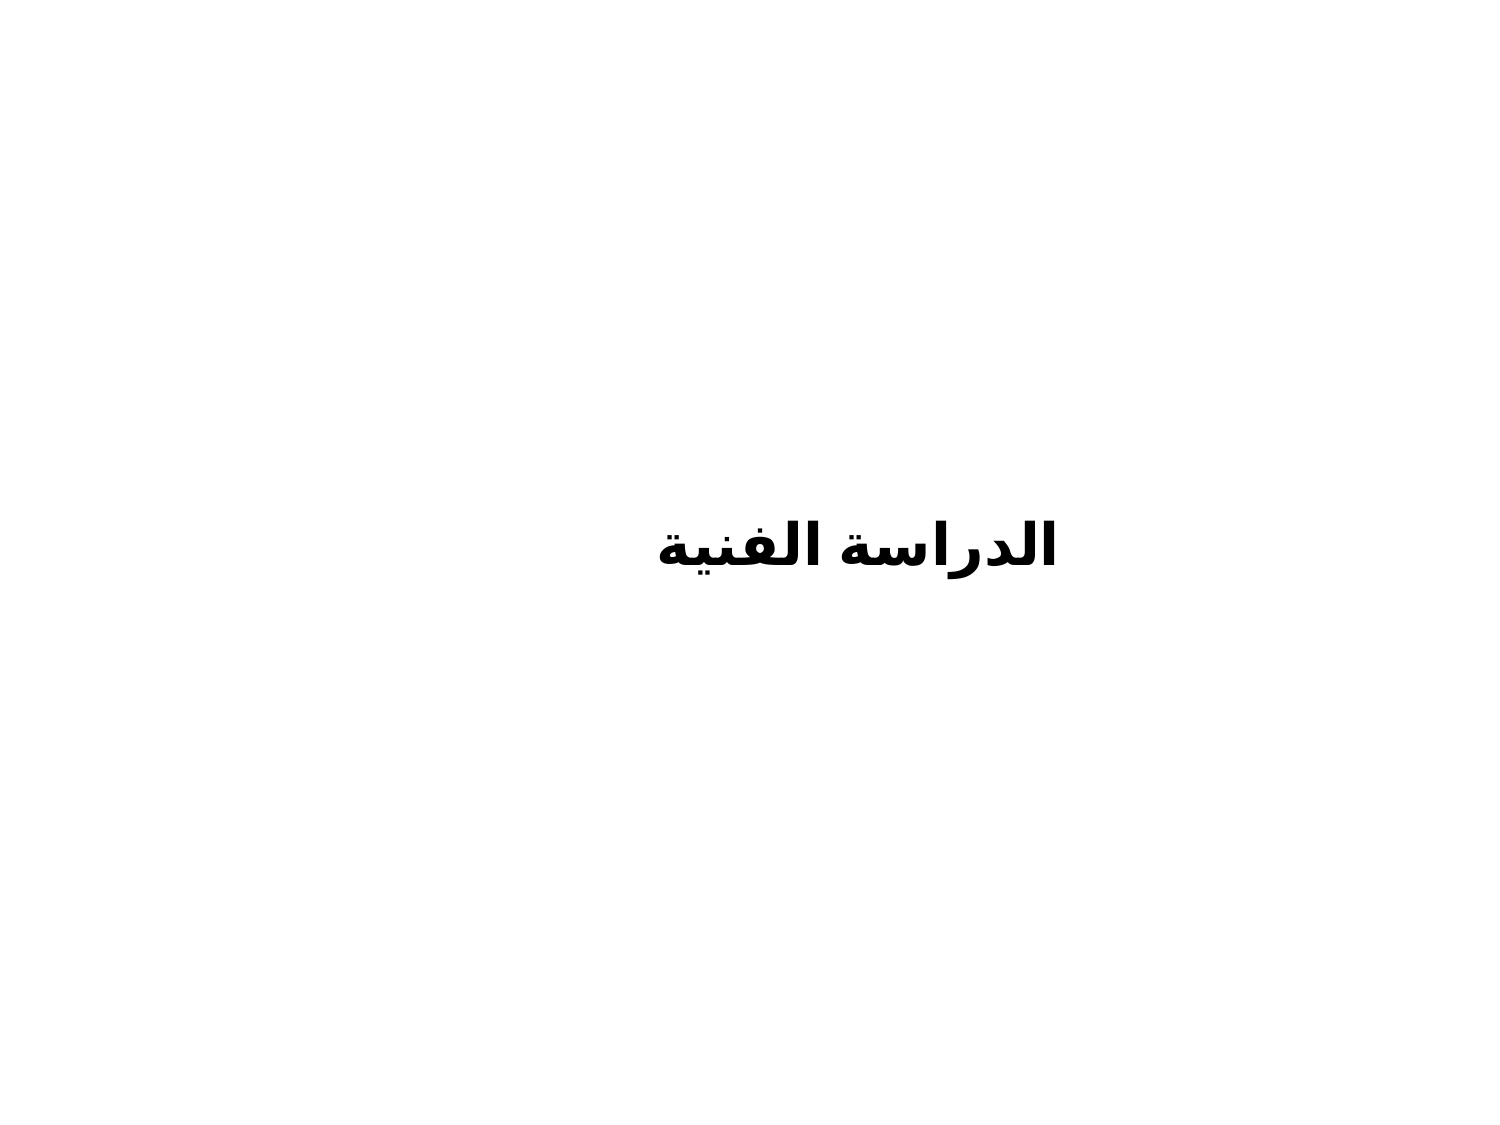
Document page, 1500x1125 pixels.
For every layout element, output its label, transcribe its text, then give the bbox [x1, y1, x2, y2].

text_box الدراسة الفنية [624, 500, 1075, 585]
